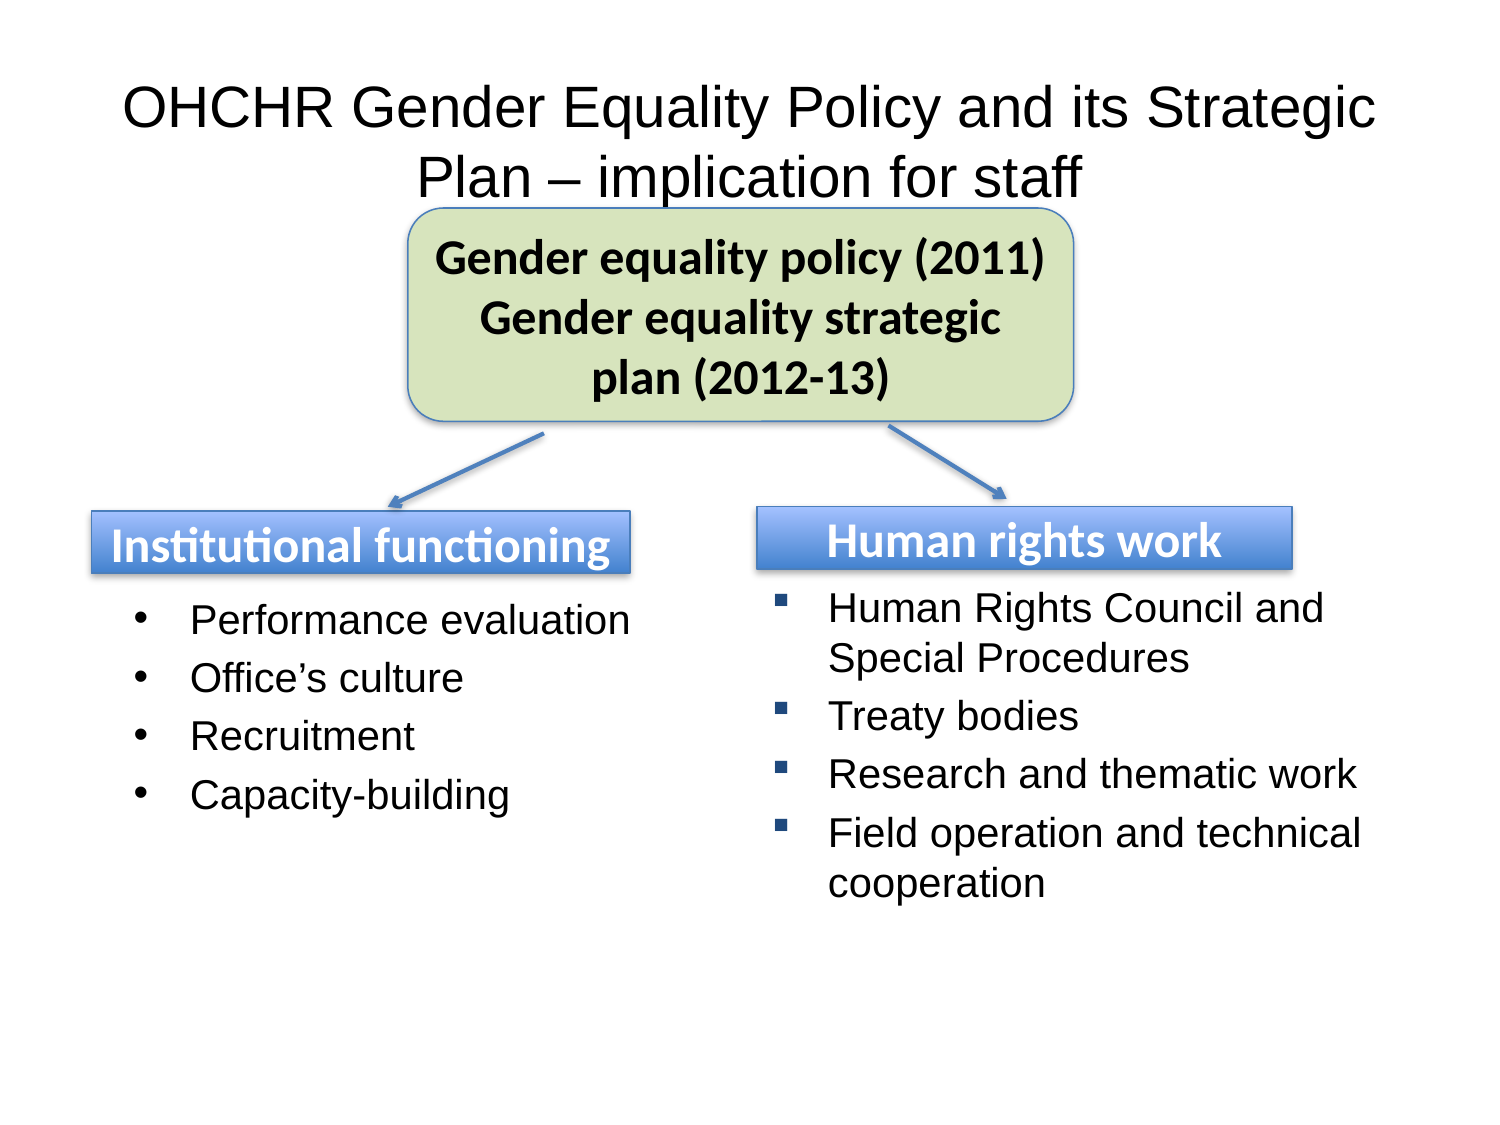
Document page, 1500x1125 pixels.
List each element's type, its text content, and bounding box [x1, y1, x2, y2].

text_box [387, 433, 545, 507]
text_box Human Rights Council and Special Procedures Treaty bodies Research and thematic work Field operation and technical cooperation [756, 573, 1422, 1027]
list Performance evaluation Office’s culture Recruitment Capacity-building [118, 584, 657, 1016]
text_box [43, 185, 889, 555]
text_box Gender equality policy (2011) Gender equality strategic plan (2012-13) [407, 207, 1075, 423]
text_box Institutional functioning [91, 510, 631, 574]
text_box Human rights work [756, 506, 1293, 570]
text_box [888, 425, 1007, 500]
title OHCHR Gender Equality Policy and its Strategic Plan – implication for staff [75, 45, 1425, 233]
